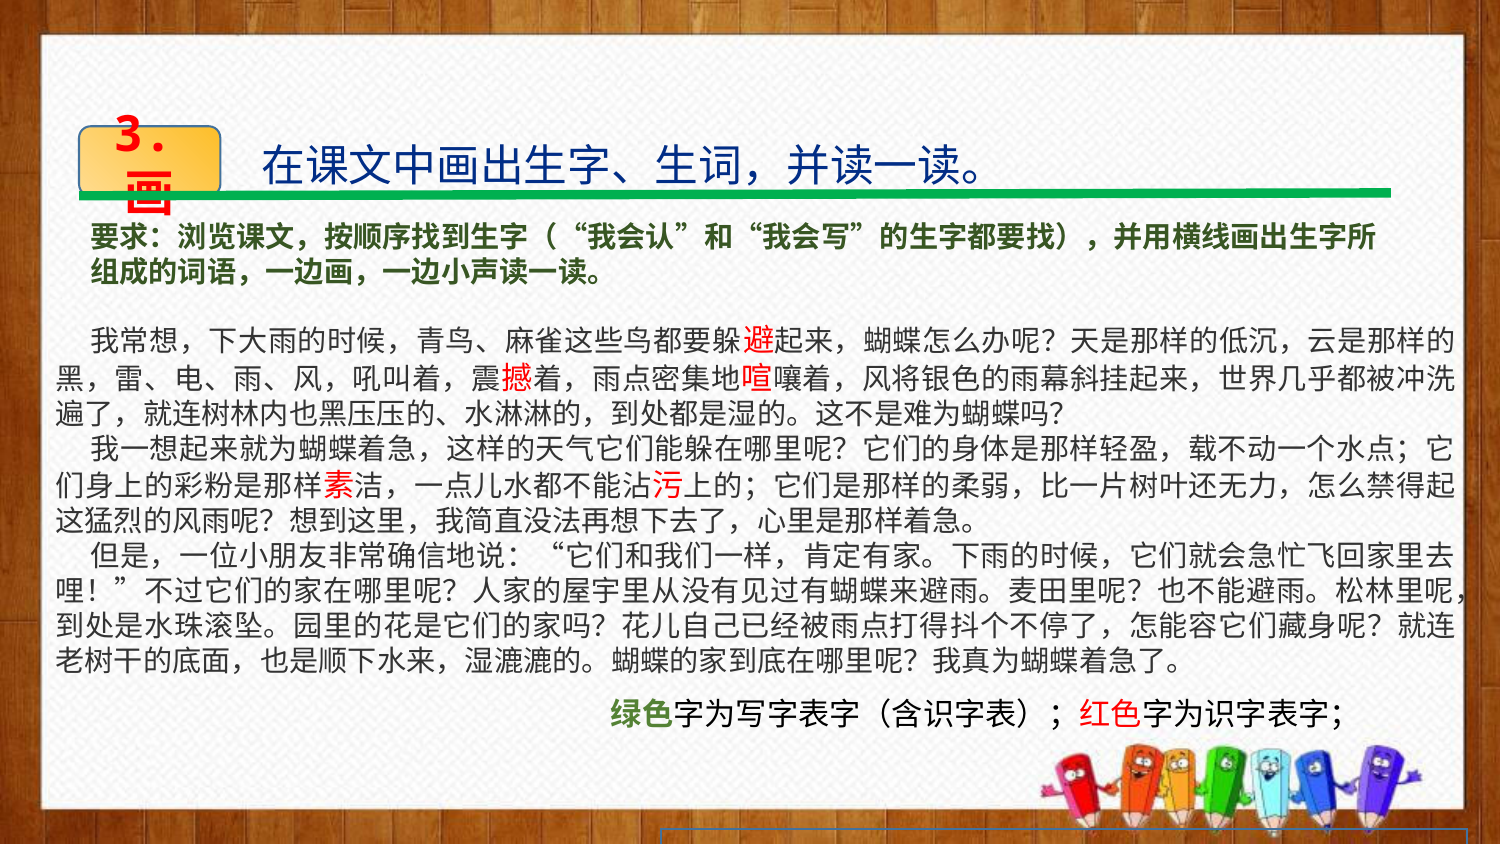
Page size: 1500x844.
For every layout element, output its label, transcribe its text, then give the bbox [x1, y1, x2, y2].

text_box 绿色字为写字表字（含识字表）；红色字为识字表字； [599, 688, 1407, 738]
text_box 我常想，下大雨的时候，青鸟、麻雀这些鸟都要躲避起来，蝴蝶怎么办呢？天是那样的低沉，云是那样的黑，雷、电、雨、风，吼叫着，震撼着，雨点密集地喧嚷着，风将银色的雨幕斜挂起来，世界几乎都被冲洗遍了，就连树林内也黑压压的、水淋淋的，到处都是湿的。这不是难为蝴蝶吗？ 我一想起来就为蝴蝶着急，这样的天气它们能躲在哪里呢？它们的身体是那样轻盈，载不动一个水点；它们身上的彩粉是那样素洁，一点儿水都不能沾污上的；它们是那样的柔弱，比一片树叶还无力，怎么禁得起这猛烈的风雨呢？想到这里，我简直没法再想下去了，心里是那样着急。 但是，一位小朋友非常确信地说：“它们和我们一样，肯定有家。下雨的时候，它们就会急忙飞回家里去哩！”不过它们的家在哪里呢？人家的屋宇里从没有见过有蝴蝶来避雨。麦田里呢？也不能避雨。松林里呢，到处是水珠滚坠。园里的花是它们的家吗？花儿自己已经被雨点打得抖个不停了，怎能容它们藏身呢？就连老树干的底面，也是顺下水来，湿漉漉的。蝴蝶的家到底在哪里呢？我真为蝴蝶着急了。 [44, 314, 1468, 684]
text_box 在课文中画出生字、生词，并读一读。 [250, 131, 1373, 192]
text_box [660, 828, 1468, 844]
text_box 要求：浏览课文，按顺序找到生字（“我会认”和“我会写”的生字都要找），并用横线画出生字所组成的词语，一边画，一边小声读一读。 [79, 212, 1407, 294]
text_box 3.画 [77, 125, 222, 191]
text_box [78, 192, 1391, 196]
picture [0, 0, 1500, 844]
